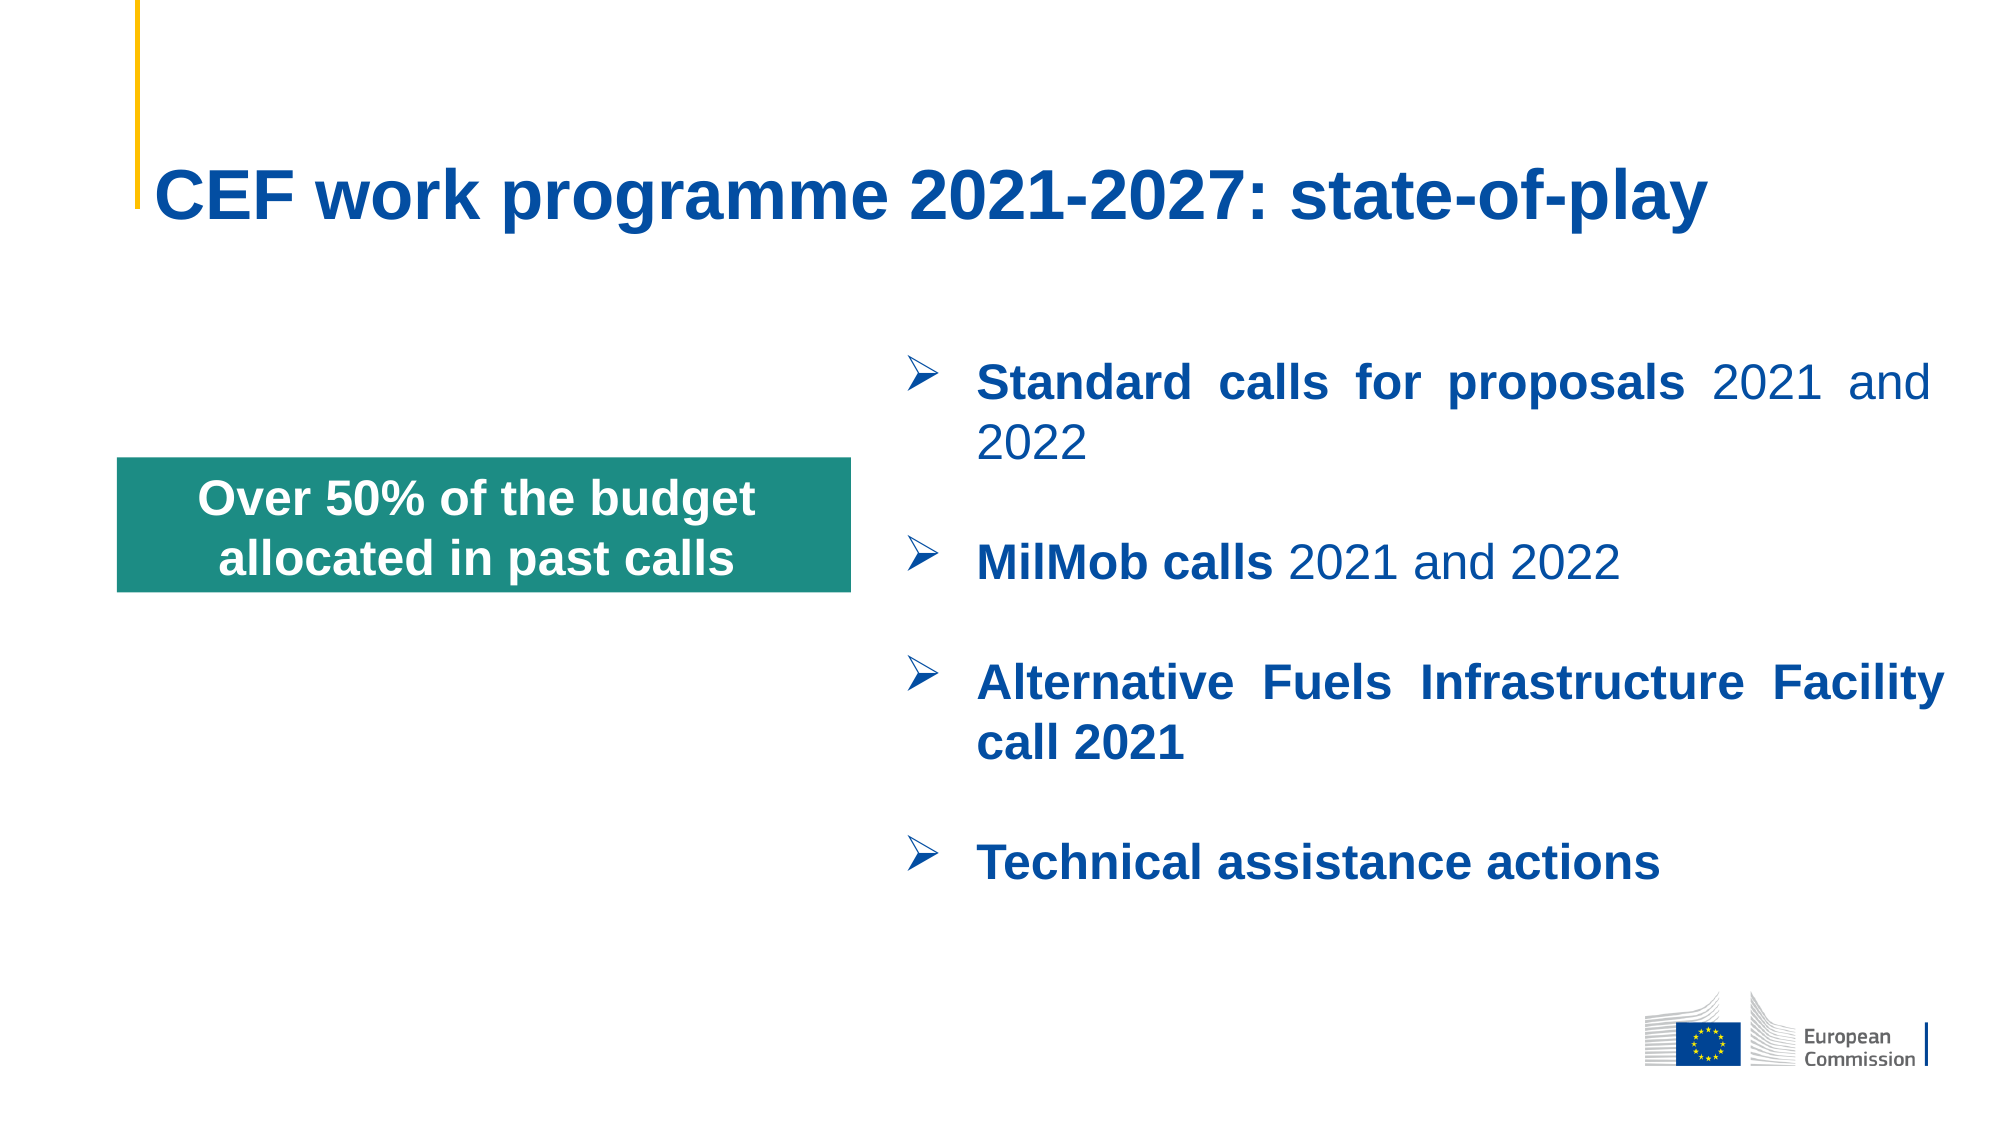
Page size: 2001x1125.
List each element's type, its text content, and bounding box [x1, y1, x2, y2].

text_box Standard calls for proposals 2021 and 2022 MilMob calls 2021 and 2022 Alternative Fuels Infrastructure Facility call 2021 Technical assistance actions [888, 281, 1961, 897]
text_box Over 50% of the budget allocated in past calls [116, 457, 851, 593]
title CEF work programme 2021-2027: state-of-play [139, 93, 1874, 320]
picture [1645, 991, 1928, 1066]
